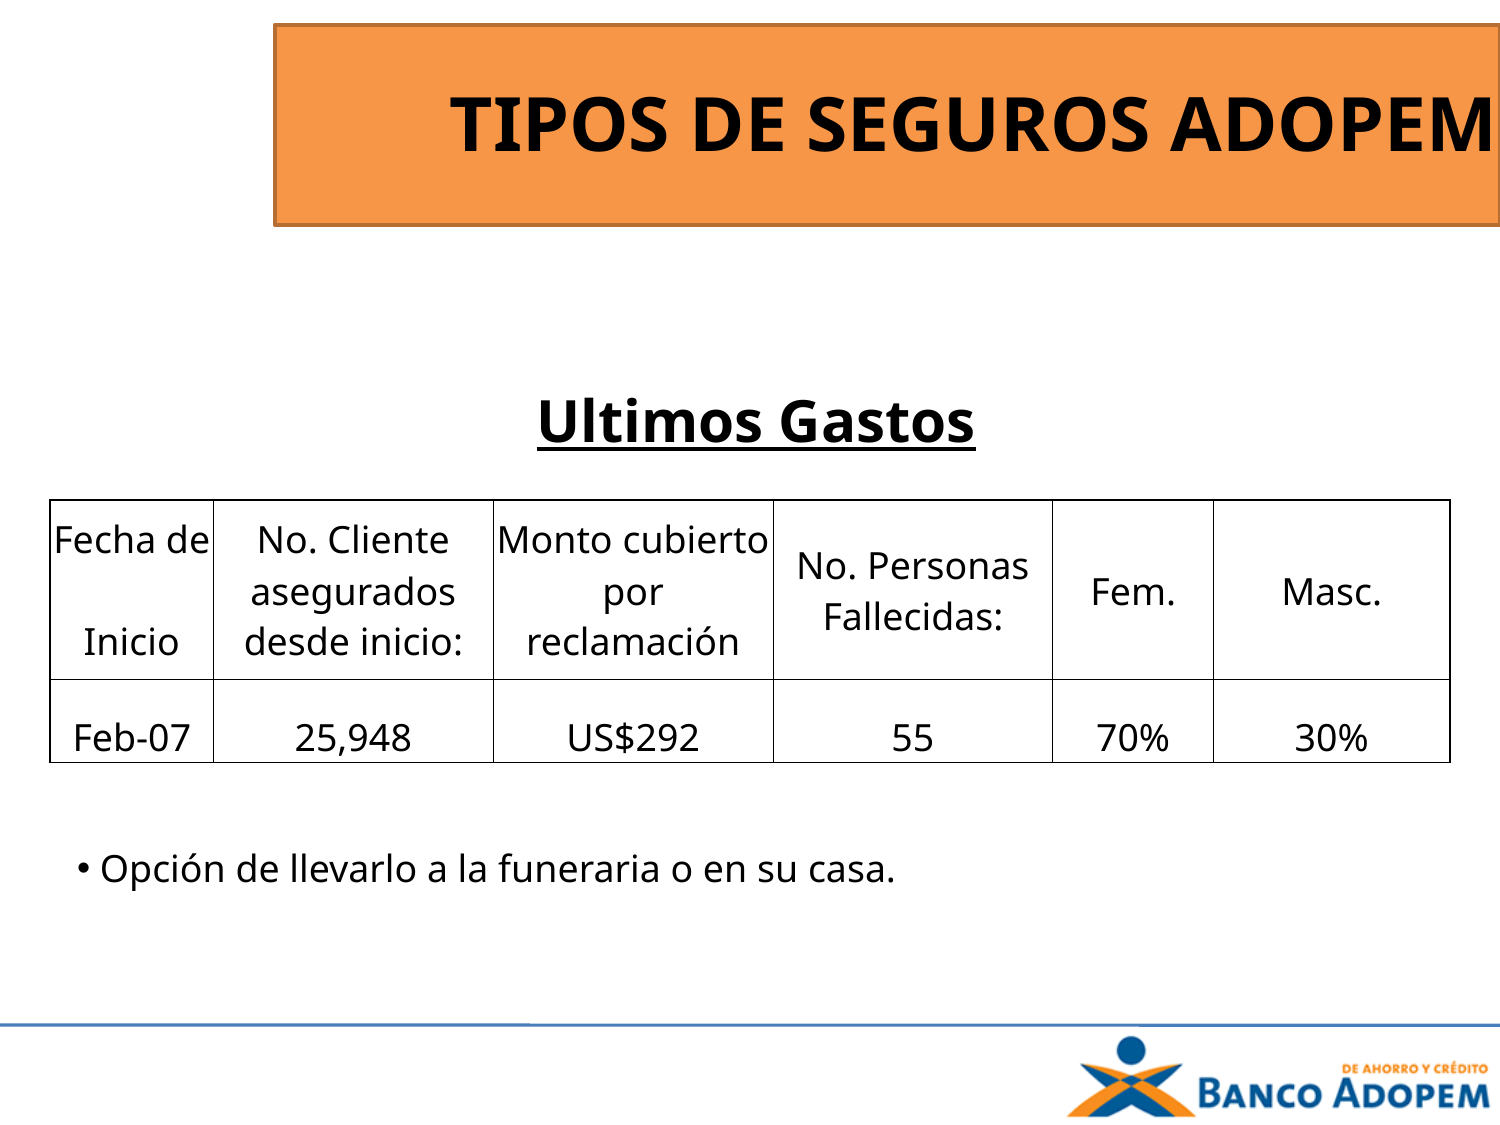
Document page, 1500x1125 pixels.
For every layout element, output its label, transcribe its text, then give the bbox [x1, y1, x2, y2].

table_cell 55 [774, 680, 1052, 762]
table_header Masc. [1214, 501, 1449, 679]
table_cell 70% [1053, 680, 1213, 762]
table_cell Feb-07 [51, 680, 213, 762]
text_box Opción de llevarlo a la funeraria o en su casa. [62, 837, 1413, 898]
table_header Fem. [1053, 501, 1213, 679]
table_header Monto cubierto por reclamación [494, 501, 773, 679]
table_header No. Personas Fallecidas: [774, 501, 1052, 679]
table_header Fecha de Inicio [51, 501, 213, 679]
table_cell 25,948 [214, 680, 493, 762]
text_box [273, 23, 1500, 227]
table_cell 30% [1214, 680, 1449, 762]
picture [1044, 1027, 1500, 1125]
text_box TIPOS DE SEGUROS ADOPEM [275, 68, 1500, 174]
table_header No. Cliente asegurados desde inicio: [214, 501, 493, 679]
table_cell US$292 [494, 680, 773, 762]
text_box Ultimos Gastos [12, 376, 1500, 462]
